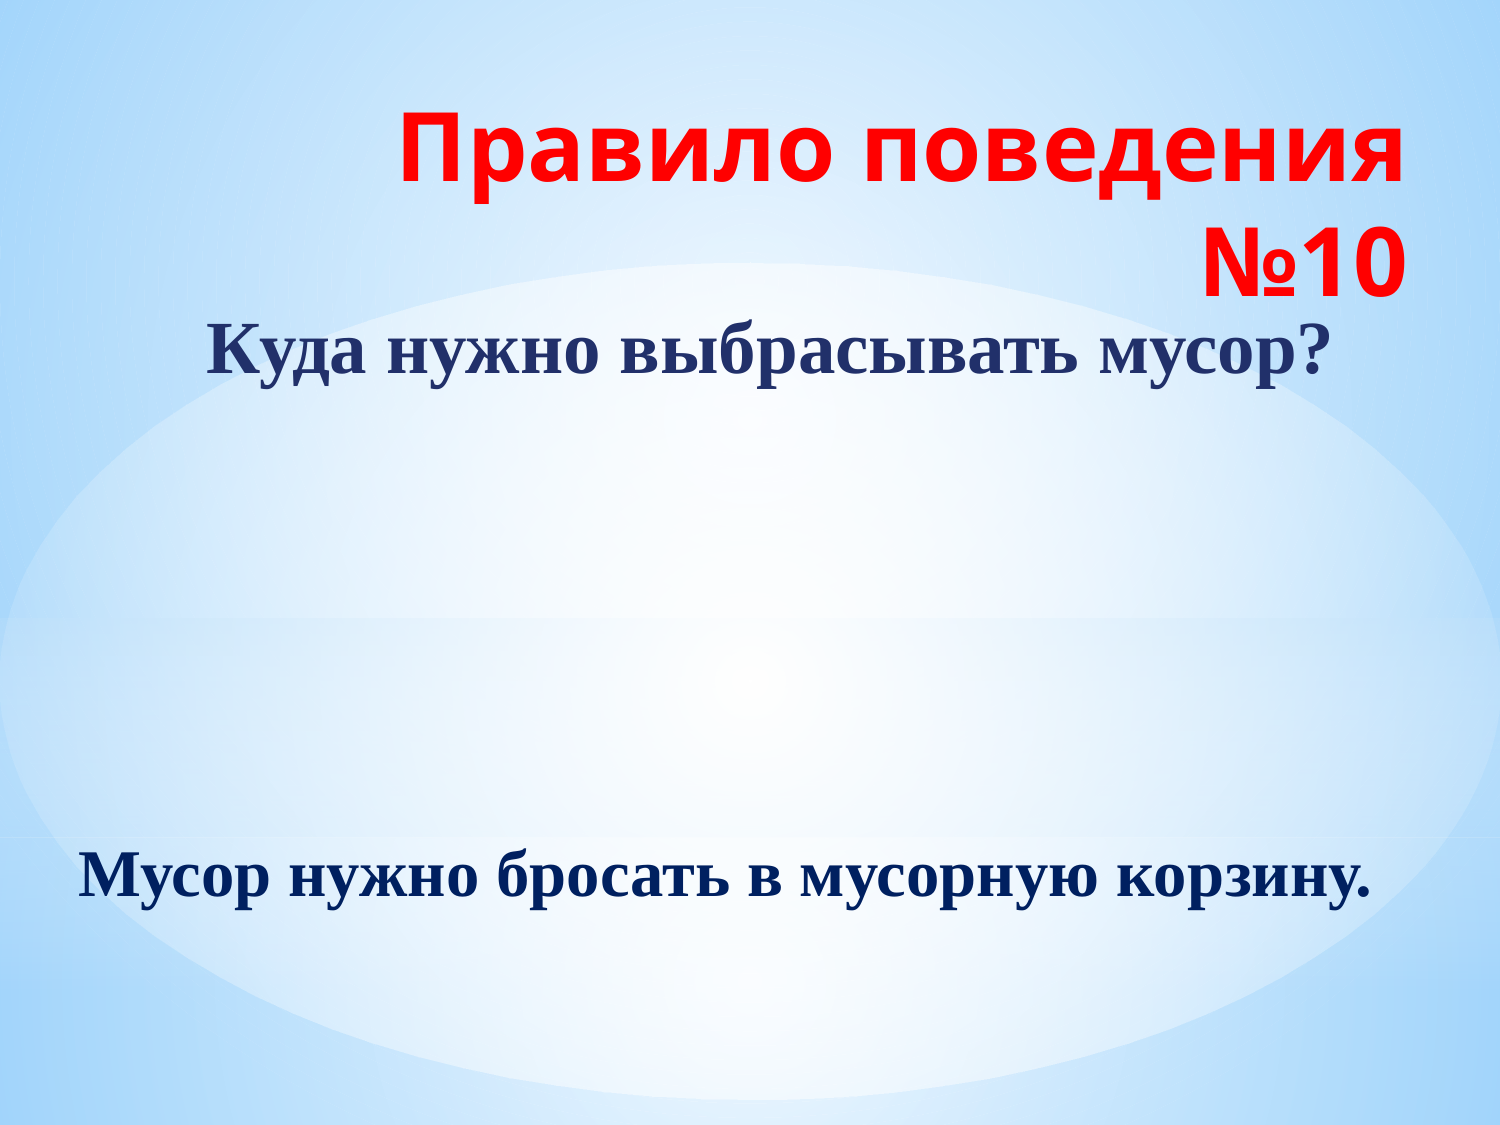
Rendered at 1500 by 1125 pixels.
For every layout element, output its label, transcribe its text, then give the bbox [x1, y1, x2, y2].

title Правило поведения №10 [171, 78, 1424, 256]
text_box Мусор нужно бросать в мусорную корзину. [0, 822, 1436, 917]
text_box Куда нужно выбрасывать мусор? [191, 290, 1350, 396]
